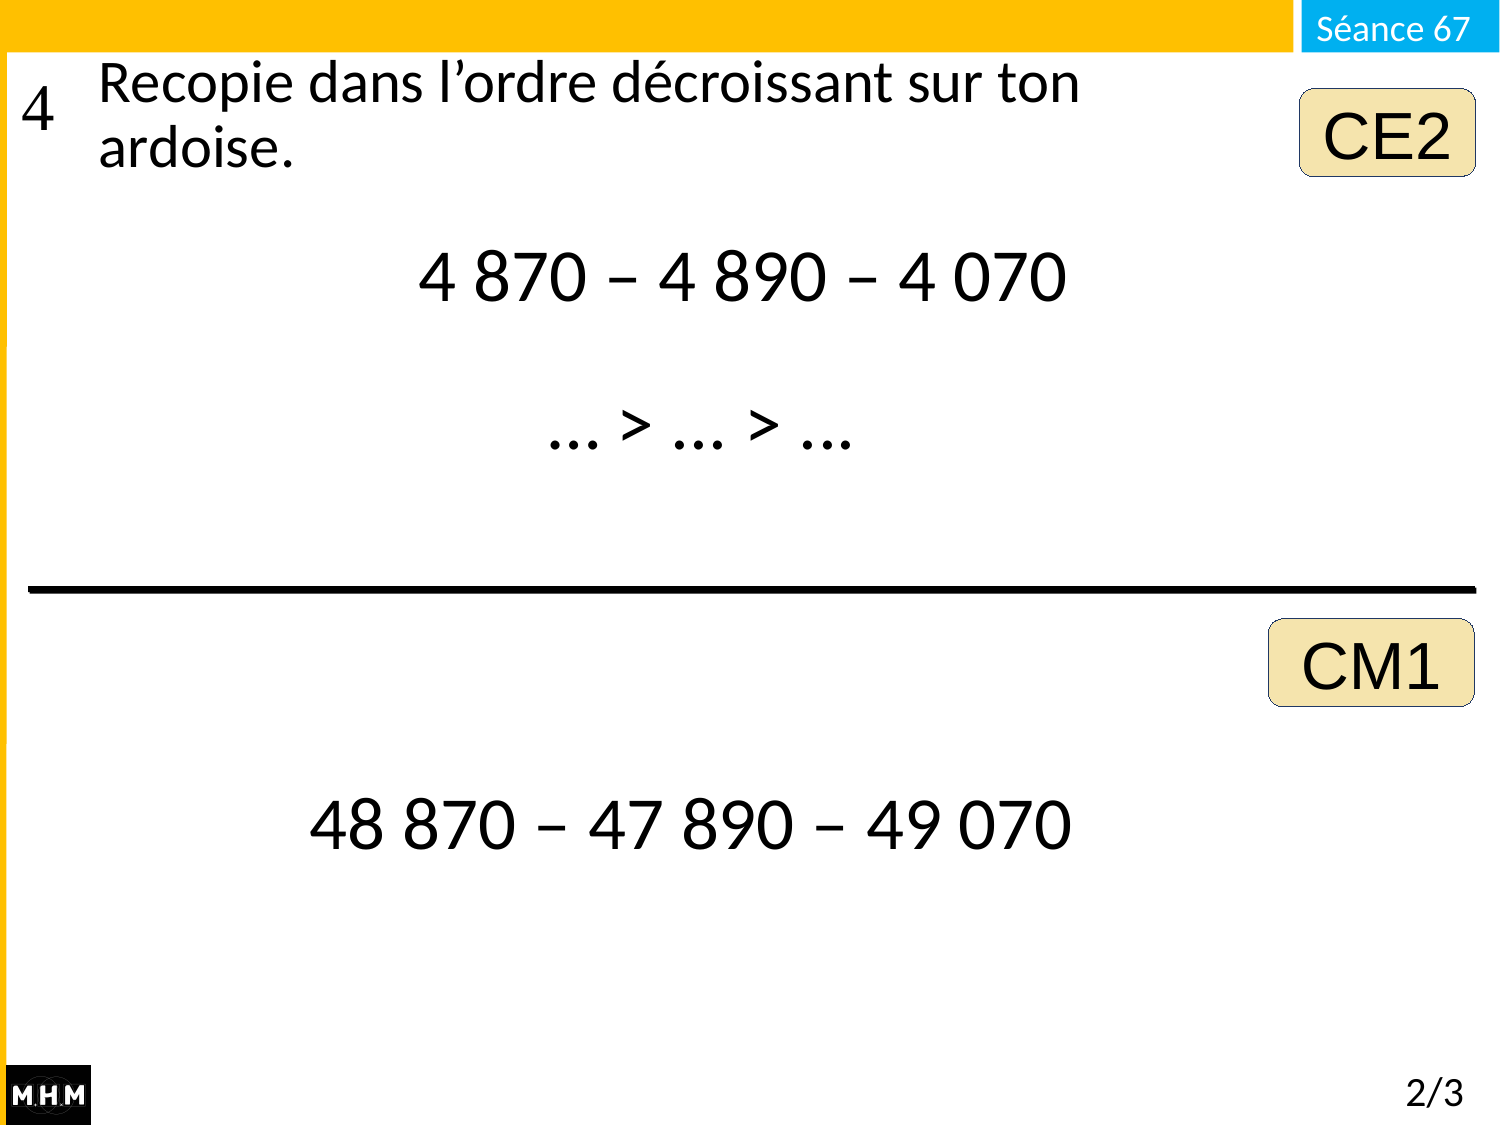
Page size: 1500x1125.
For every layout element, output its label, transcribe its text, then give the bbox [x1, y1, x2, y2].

text_box 48 870 – 47 890 – 49 070 [295, 708, 1128, 943]
picture [6, 1065, 91, 1125]
text_box CE2 [1299, 88, 1476, 177]
text_box CM1 [1268, 618, 1475, 707]
text_box … > ... > ... [533, 349, 1015, 501]
text_box 2/3 [1371, 1063, 1498, 1123]
text_box 4 870 – 4 890 – 4 070 [403, 217, 1152, 338]
text_box Recopie dans l’ordre décroissant sur ton ardoise. [84, 42, 1288, 189]
